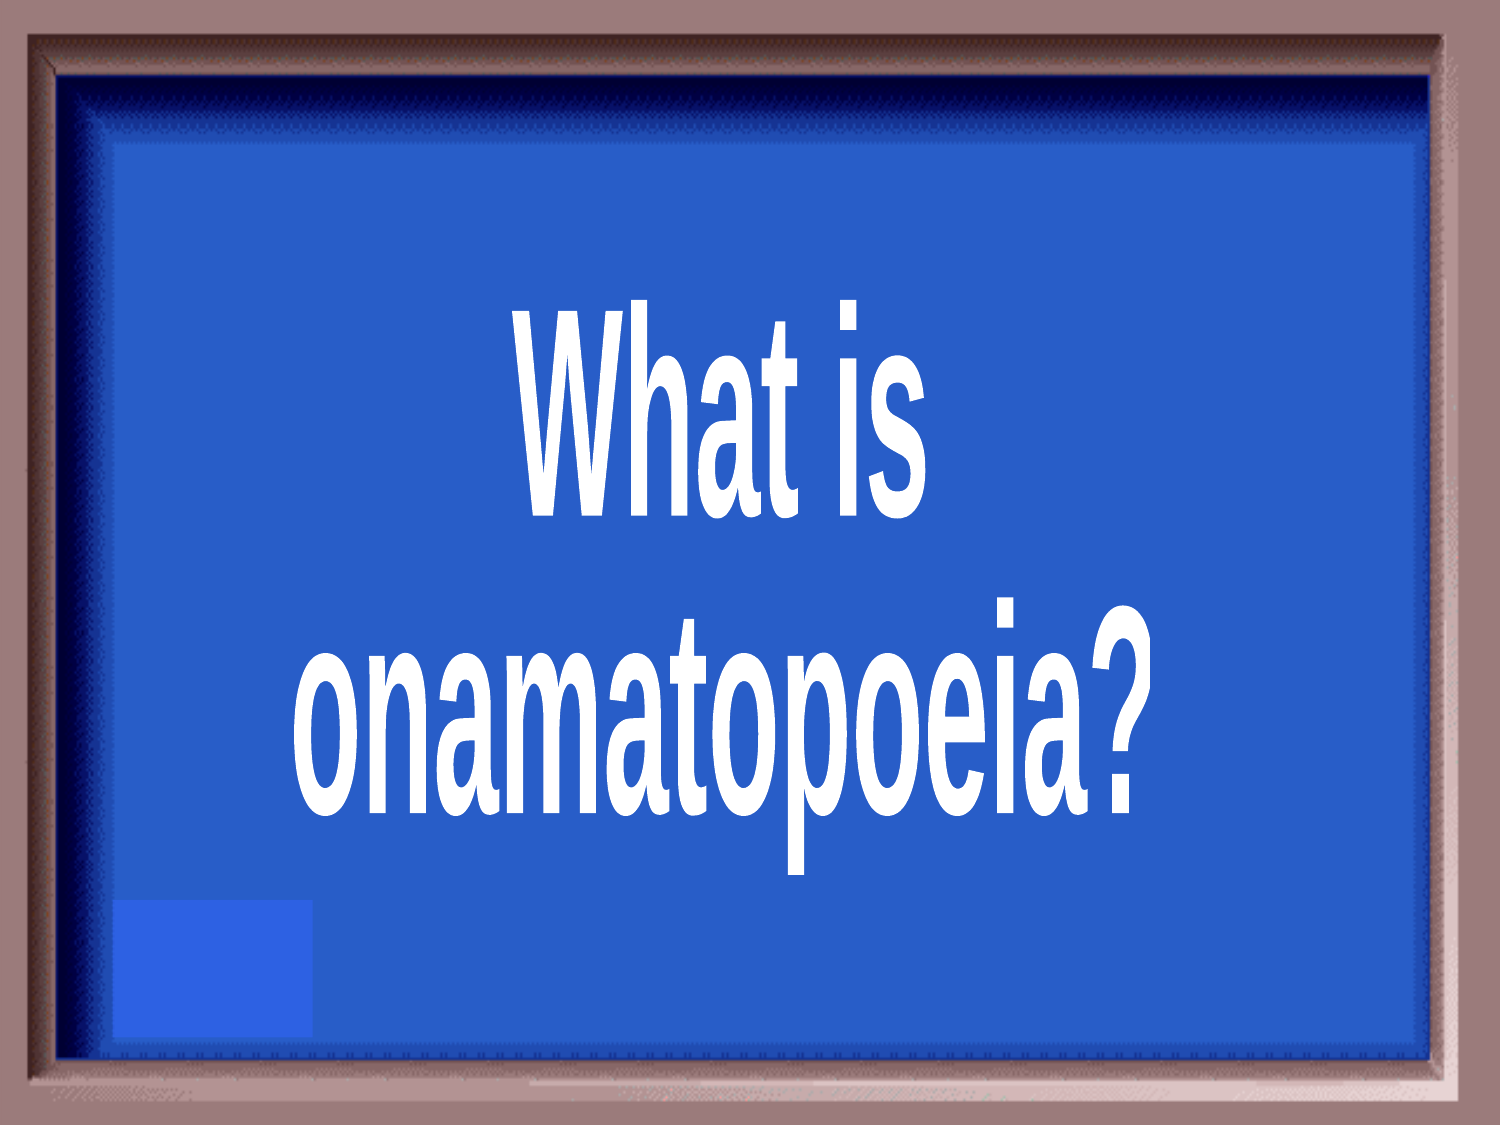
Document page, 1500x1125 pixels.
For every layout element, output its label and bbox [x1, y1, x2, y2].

picture [0, 0, 1500, 1125]
text_box [112, 899, 313, 1038]
